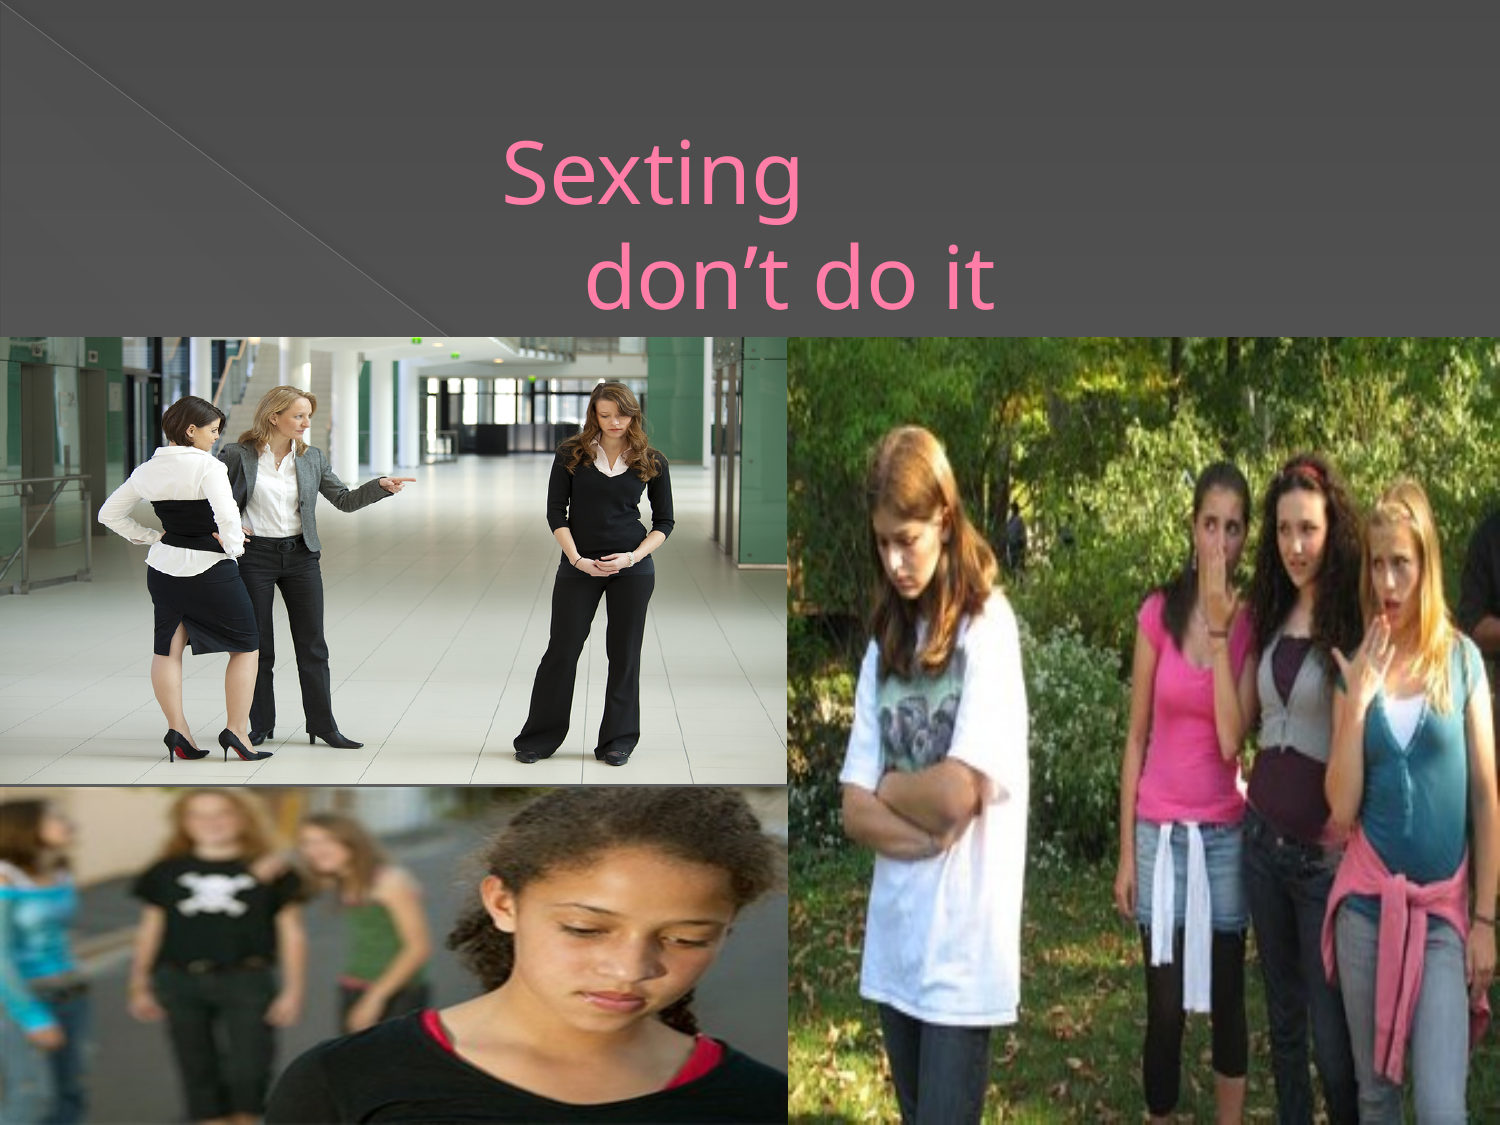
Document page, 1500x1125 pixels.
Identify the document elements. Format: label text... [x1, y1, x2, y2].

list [0, 337, 777, 774]
picture [0, 337, 1500, 1125]
title Sexting don’t do it [75, 43, 1425, 324]
